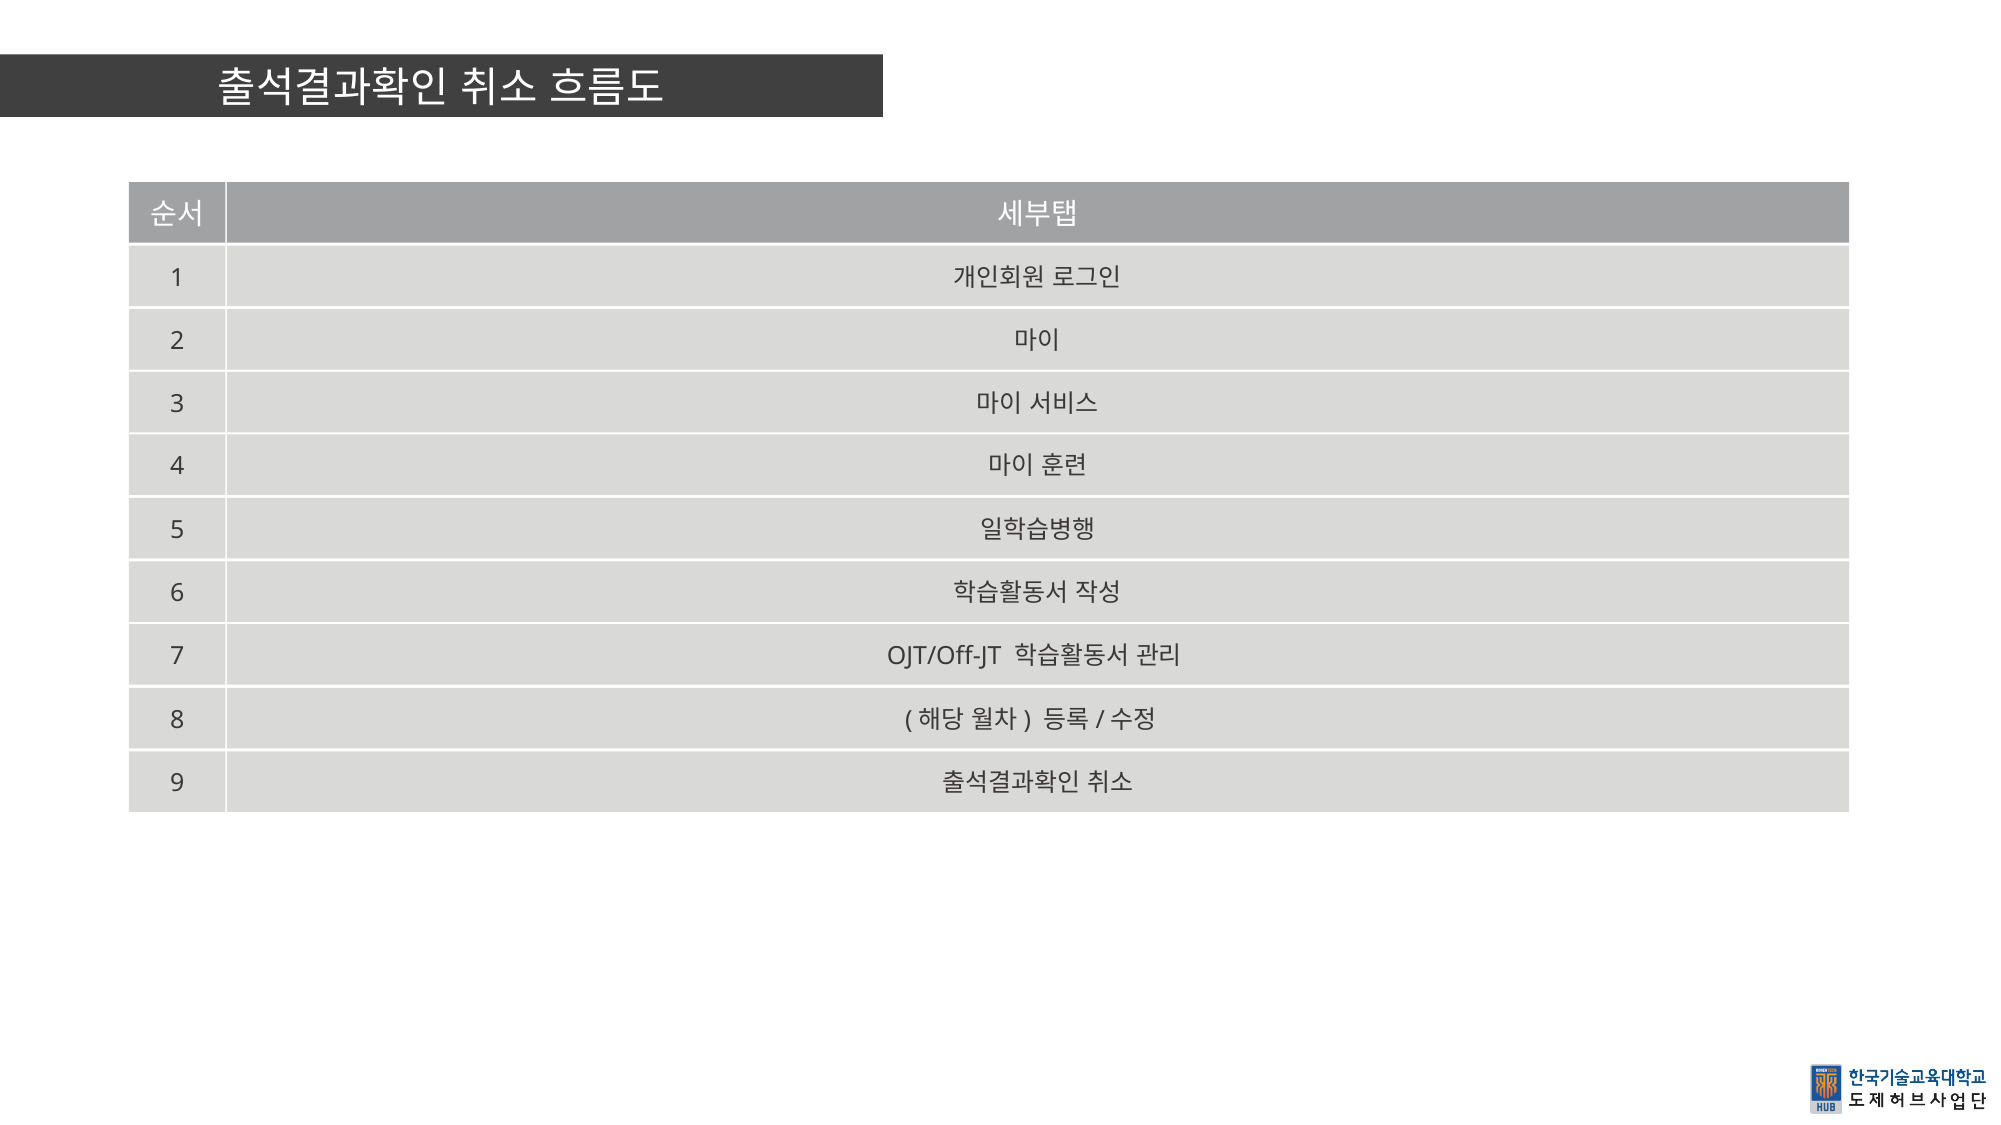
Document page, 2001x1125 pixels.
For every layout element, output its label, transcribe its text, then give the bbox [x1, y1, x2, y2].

text_box 6 [128, 560, 226, 623]
text_box 마이 훈련 [226, 433, 1850, 496]
text_box 세부탭 [226, 181, 1850, 244]
text_box 9 [128, 750, 226, 813]
text_box 학습활동서 작성 [226, 560, 1850, 623]
text_box (해당 월차) 등록/수정 [226, 687, 1850, 749]
text_box 개인회원 로그인 [226, 245, 1850, 307]
text_box 7 [128, 623, 226, 686]
text_box 2 [128, 308, 226, 371]
text_box 4 [128, 433, 226, 496]
text_box 1 [128, 245, 226, 307]
text_box 마이 [226, 308, 1850, 371]
text_box 출석결과확인 취소 [226, 750, 1850, 813]
text_box 출석결과확인 취소 흐름도 [0, 53, 884, 118]
text_box 3 [128, 371, 226, 433]
text_box 5 [128, 497, 226, 559]
picture [1810, 1064, 1986, 1114]
text_box 일학습병행 [226, 497, 1850, 559]
text_box 순서 [128, 181, 226, 244]
text_box OJT/Off-JT 학습활동서 관리 [226, 623, 1850, 686]
text_box 8 [128, 687, 226, 749]
text_box 마이 서비스 [226, 371, 1850, 433]
